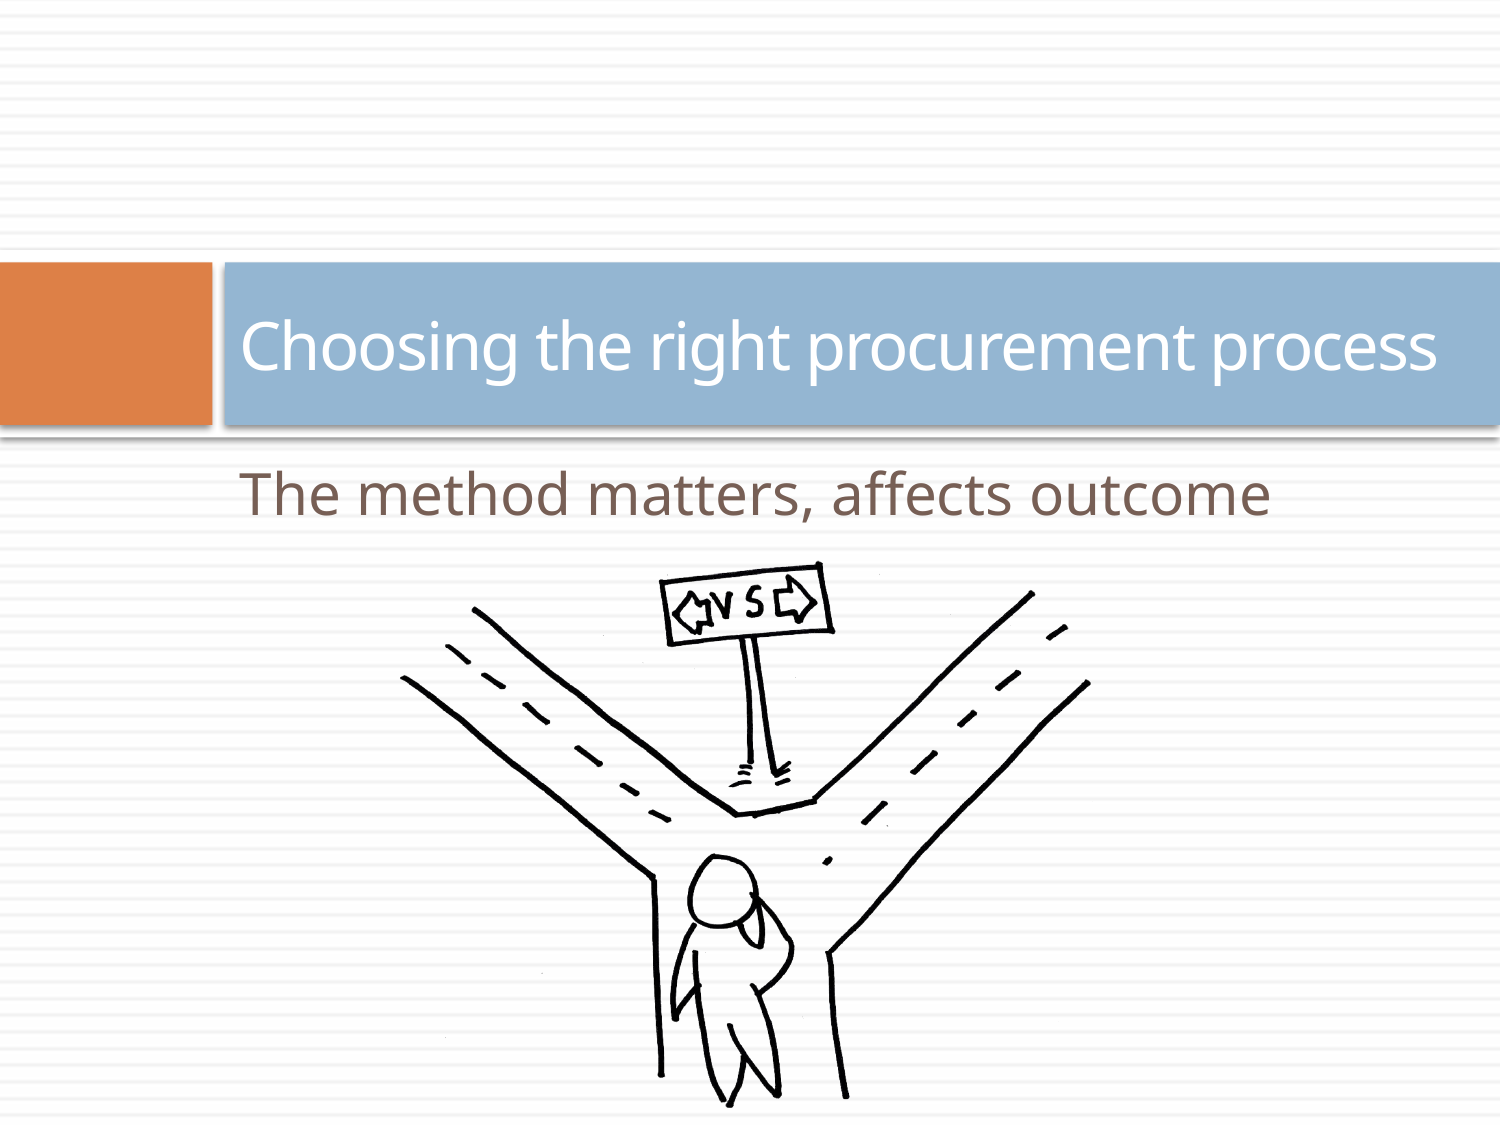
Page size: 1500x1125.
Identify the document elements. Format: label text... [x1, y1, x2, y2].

list The method matters, affects outcome [225, 450, 1394, 725]
picture [387, 560, 1126, 1108]
title Choosing the right procurement process [225, 262, 1475, 425]
